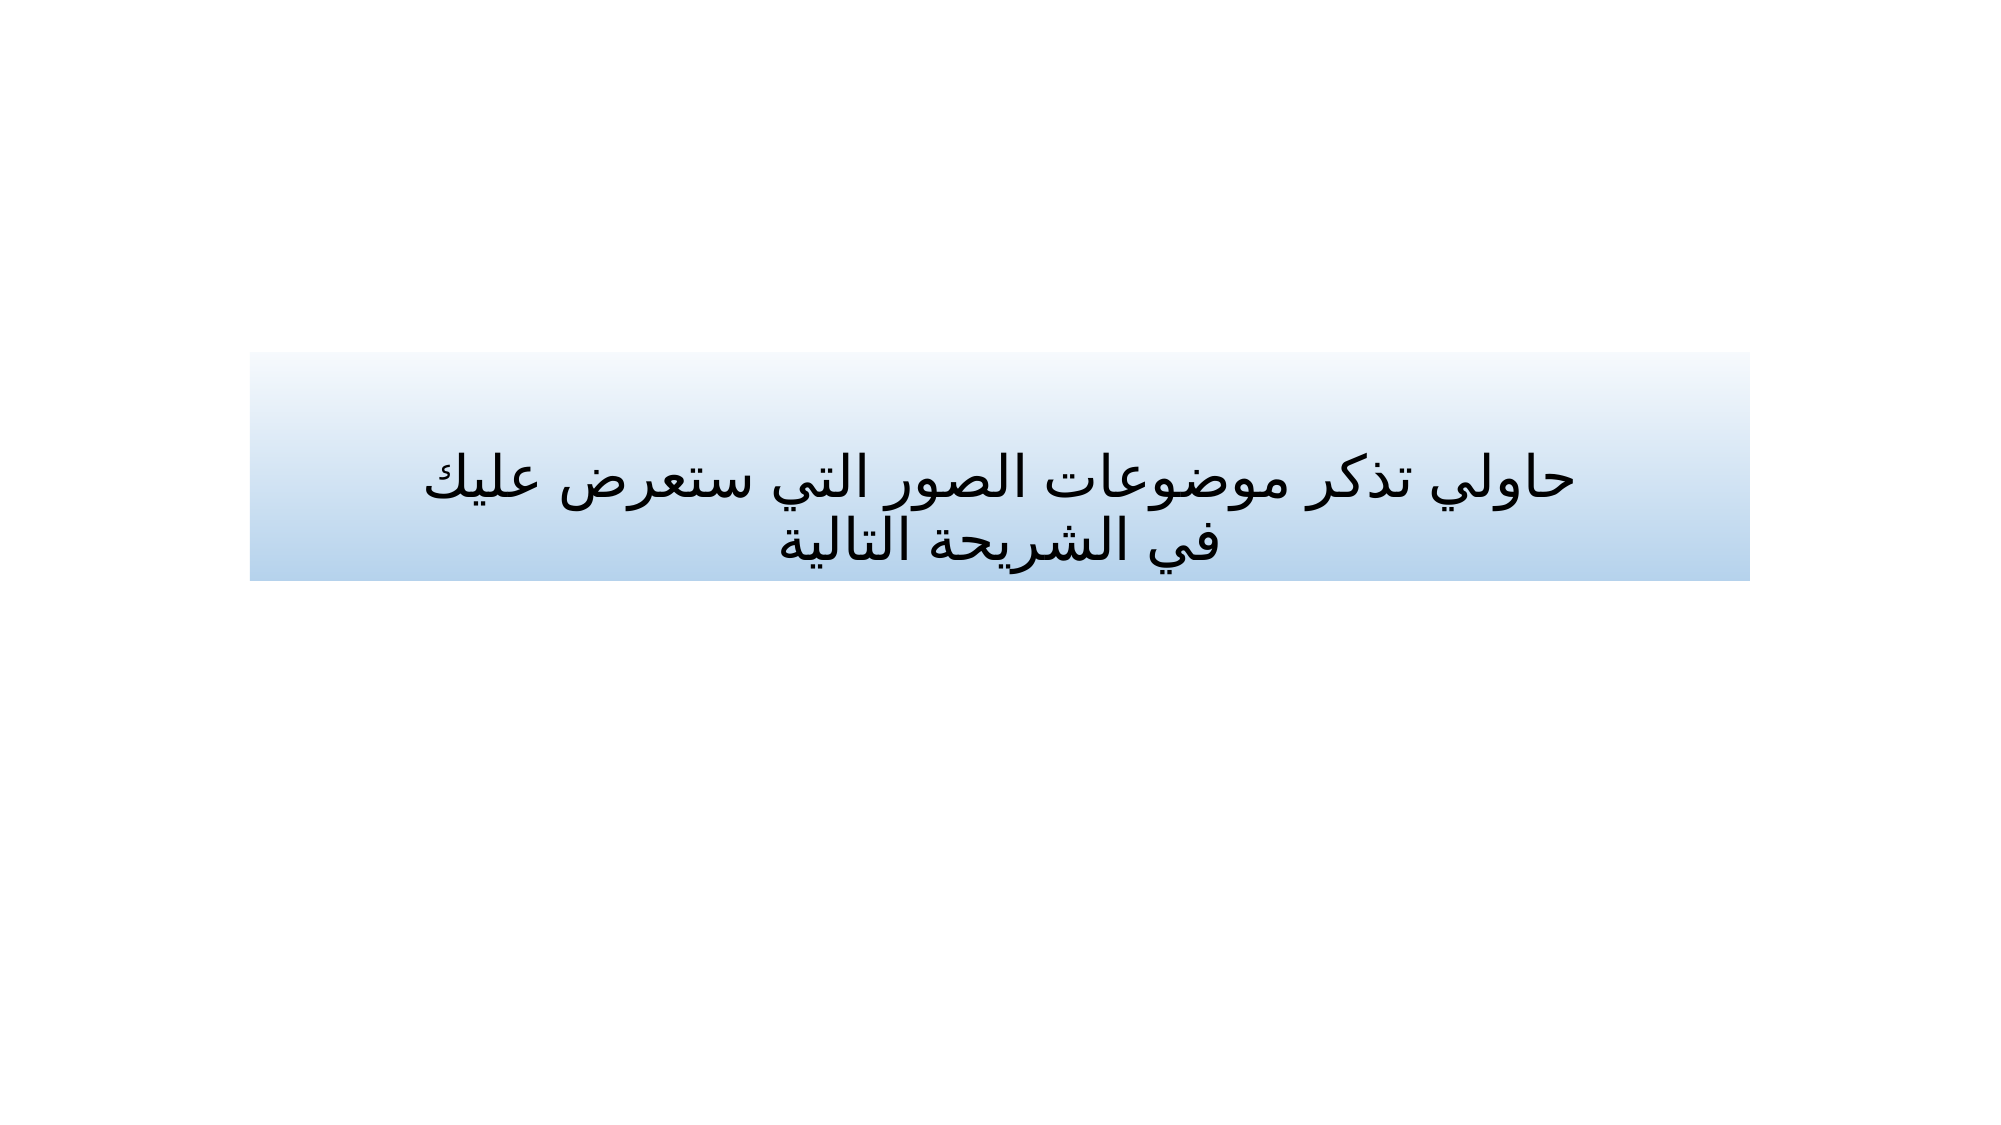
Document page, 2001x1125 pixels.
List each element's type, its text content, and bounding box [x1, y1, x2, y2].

title حاولي تذكر موضوعات الصور التي ستعرض عليك في الشريحة التالية [249, 352, 1750, 581]
